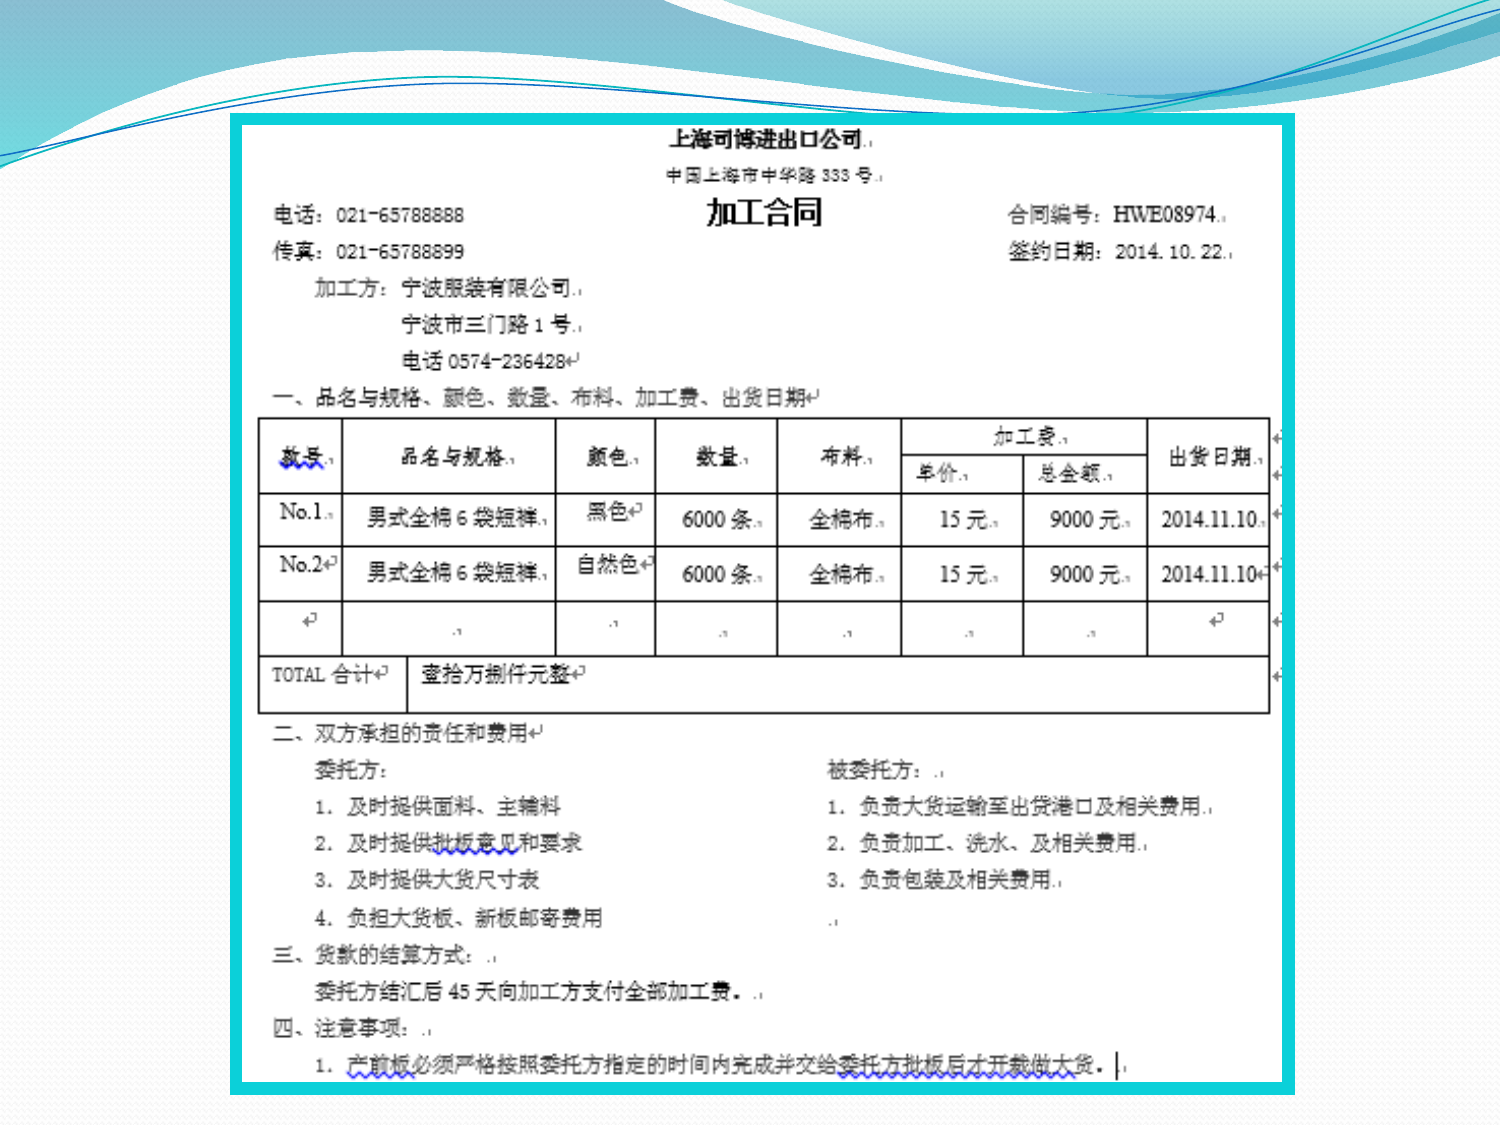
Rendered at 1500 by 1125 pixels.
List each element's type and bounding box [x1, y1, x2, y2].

list [241, 125, 1283, 1083]
